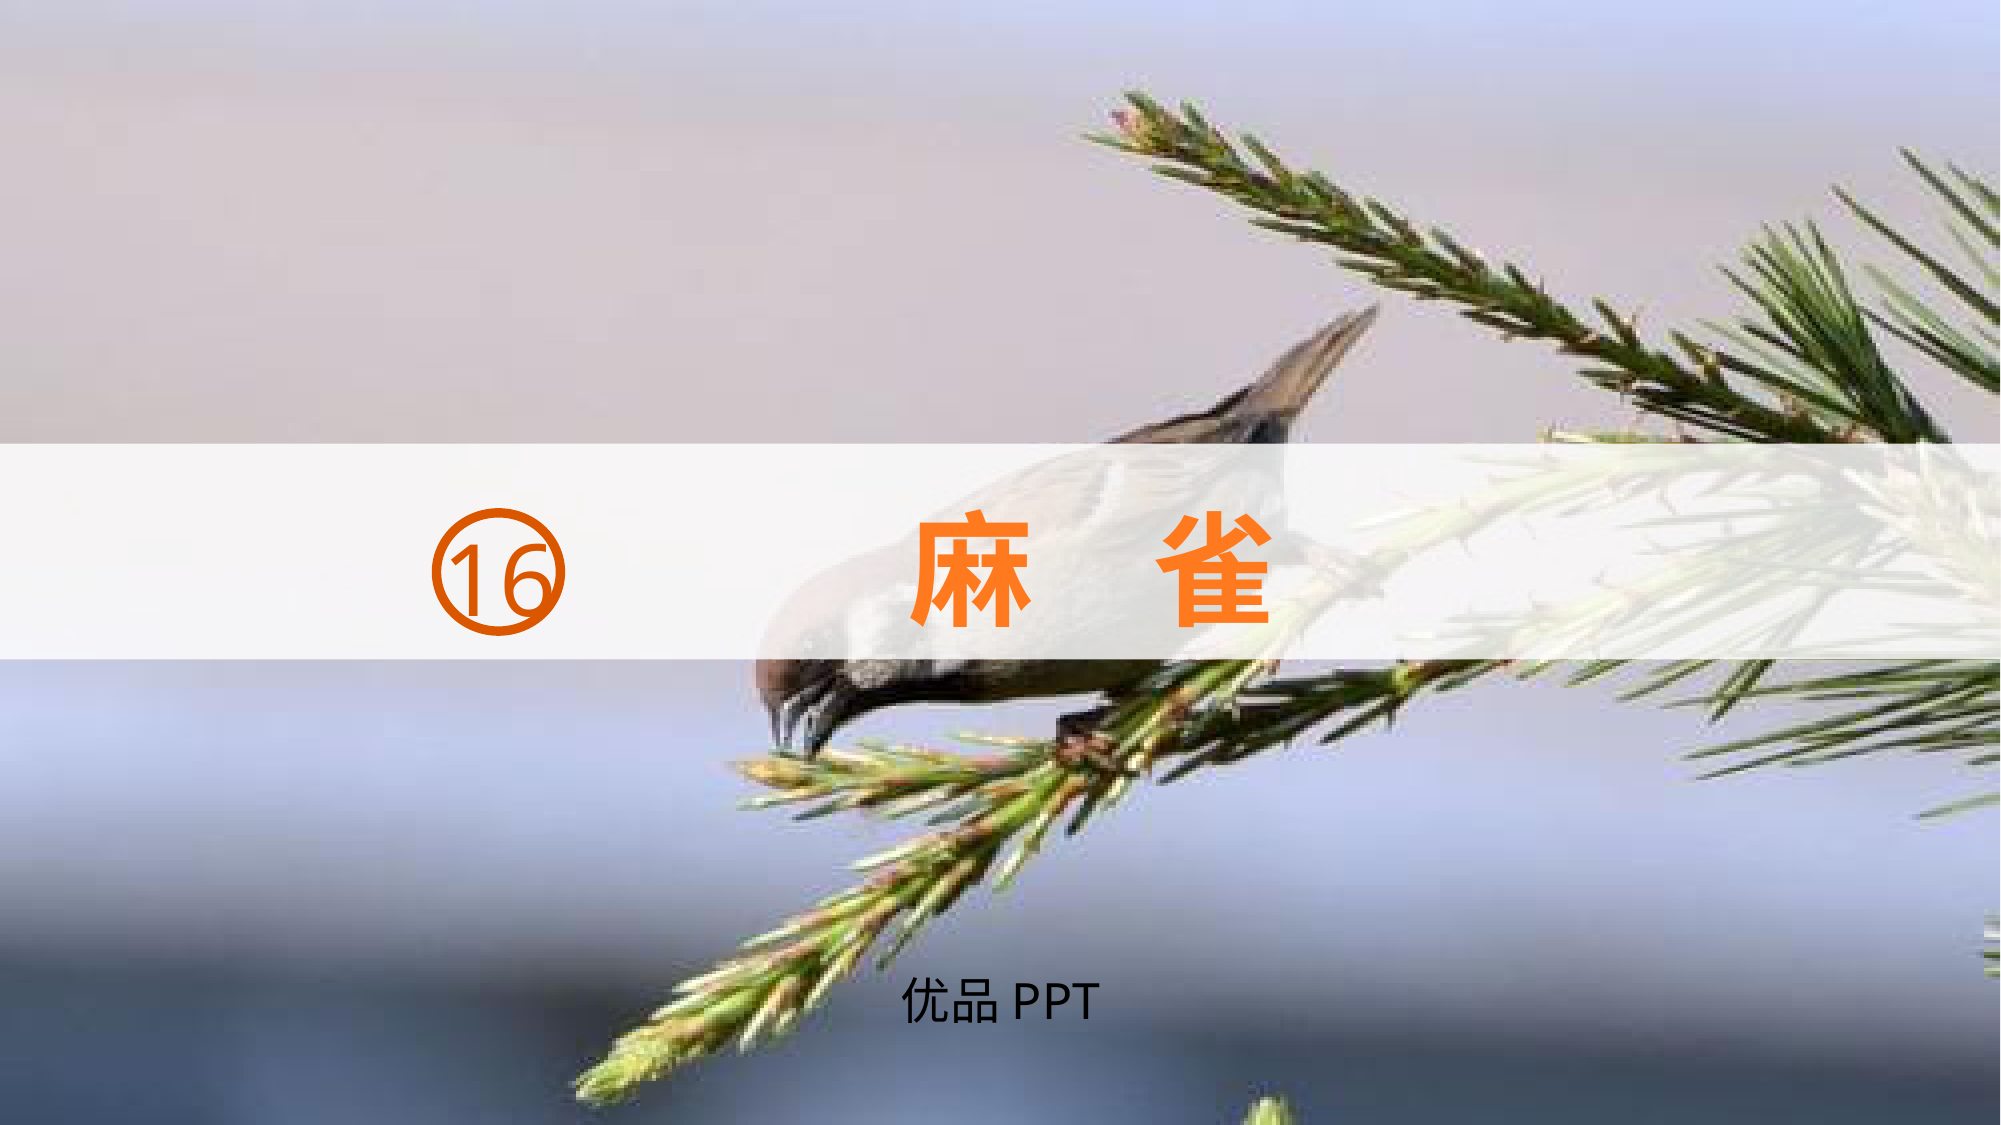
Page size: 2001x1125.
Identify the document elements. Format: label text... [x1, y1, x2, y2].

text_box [436, 439, 1614, 650]
text_box 优品PPT [0, 956, 2000, 1038]
text_box 16 [427, 509, 436, 644]
picture [0, 0, 2001, 1125]
text_box [0, 443, 2000, 660]
